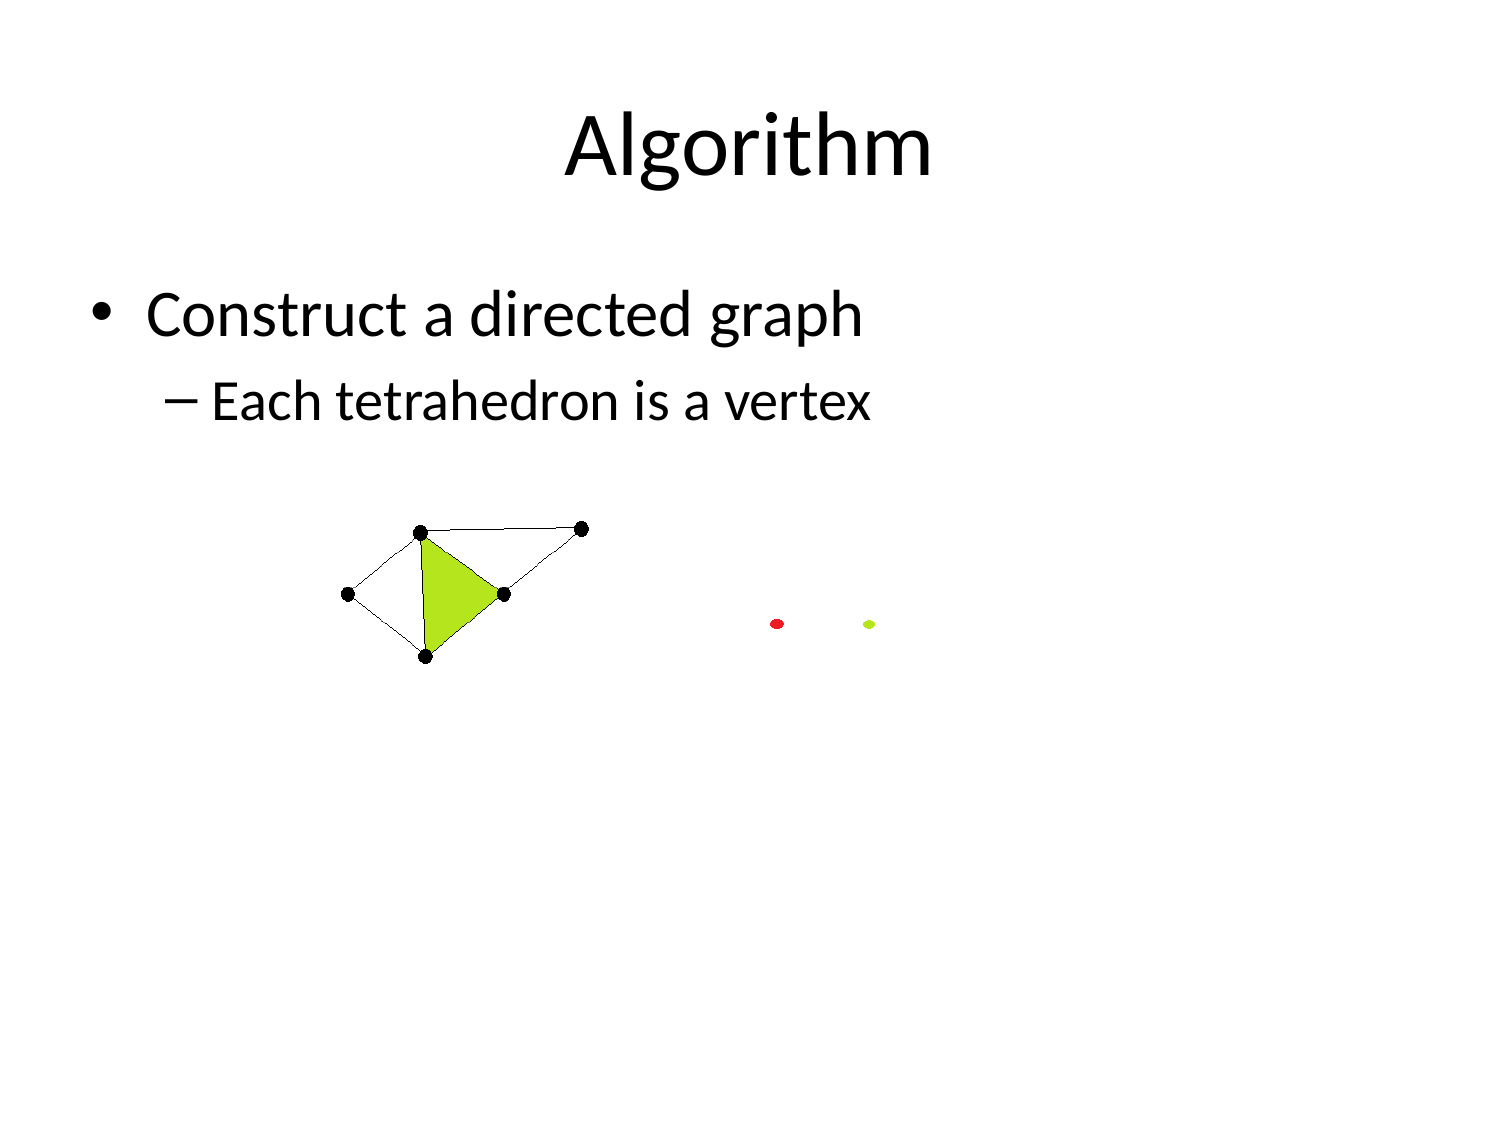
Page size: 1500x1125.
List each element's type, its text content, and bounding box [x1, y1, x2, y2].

title Algorithm [75, 45, 1425, 233]
list Construct a directed graph Each tetrahedron is a vertex [75, 262, 1425, 1005]
picture [224, 449, 1226, 934]
